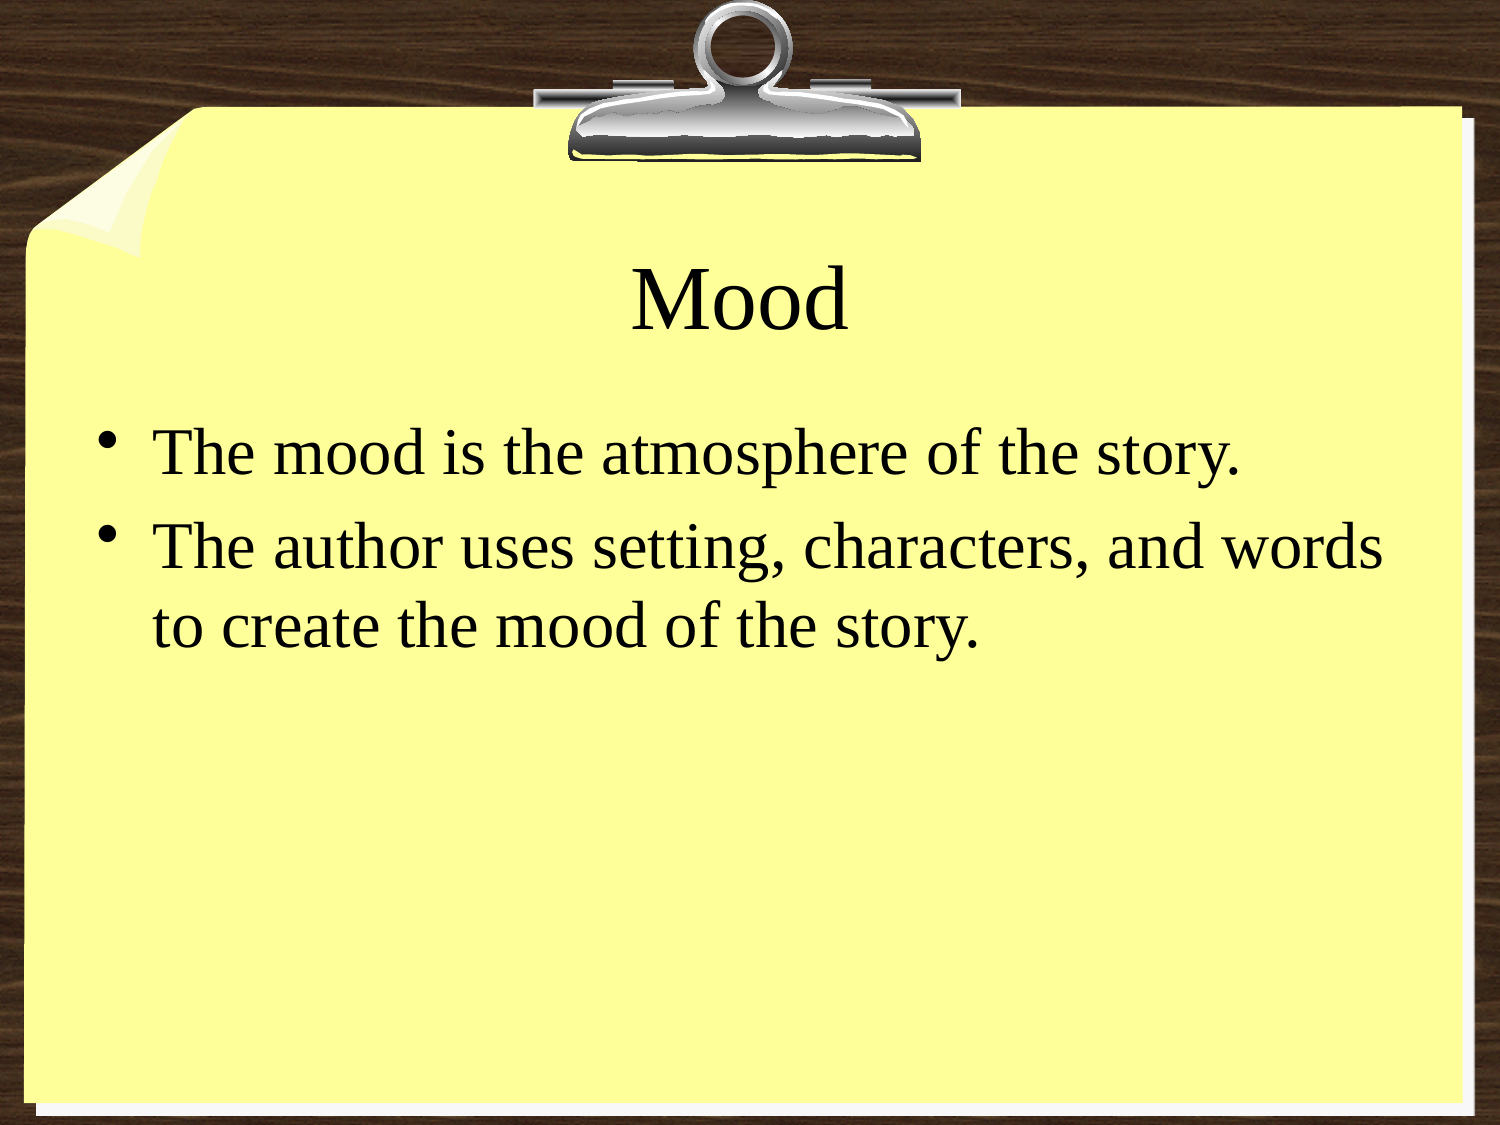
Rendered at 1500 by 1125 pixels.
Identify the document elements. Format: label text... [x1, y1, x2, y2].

list The mood is the atmosphere of the story. The author uses setting, characters, and words to create the mood of the story. [80, 400, 1405, 976]
title Mood [77, 199, 1403, 388]
picture [710, 15, 775, 78]
picture [0, 0, 1500, 1125]
